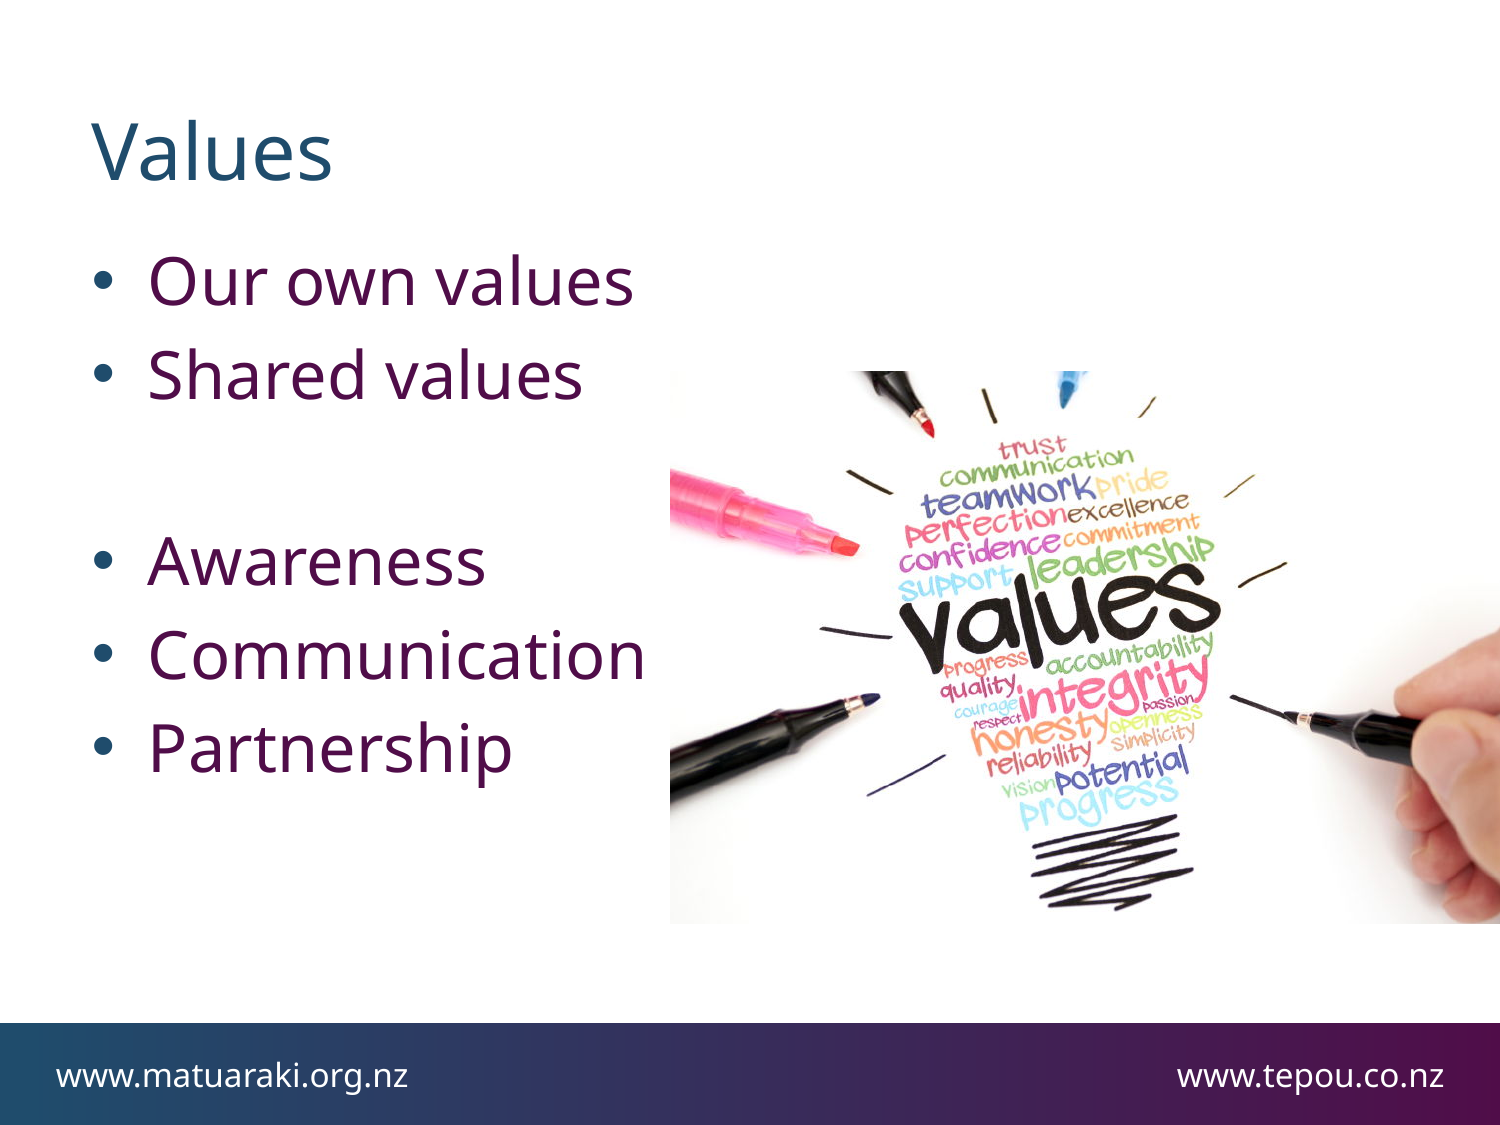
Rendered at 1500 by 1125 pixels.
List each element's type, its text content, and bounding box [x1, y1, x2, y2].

title Values [76, 66, 1427, 231]
list Our own values Shared values Awareness Communication Partnership [76, 231, 1427, 929]
picture [669, 371, 1500, 925]
